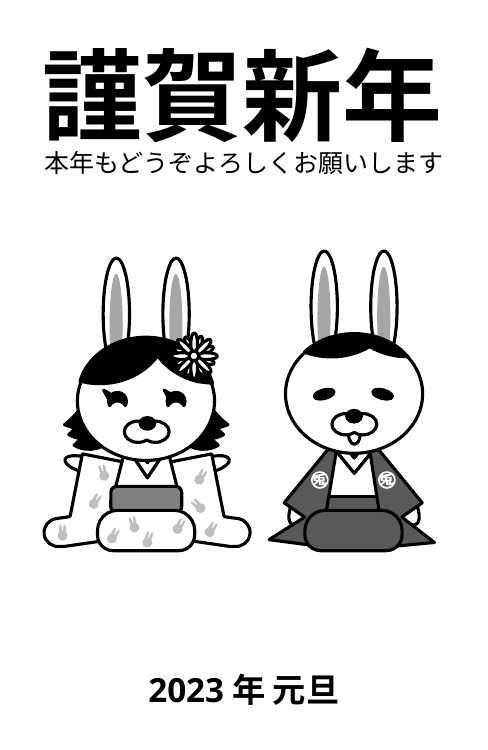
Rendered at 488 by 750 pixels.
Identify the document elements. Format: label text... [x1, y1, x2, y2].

text_box 本年もどうぞよろしくお願いします [29, 140, 459, 185]
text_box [49, 250, 435, 552]
text_box 謹賀新年 [27, 26, 458, 162]
text_box 2023年 元旦 [133, 662, 355, 717]
